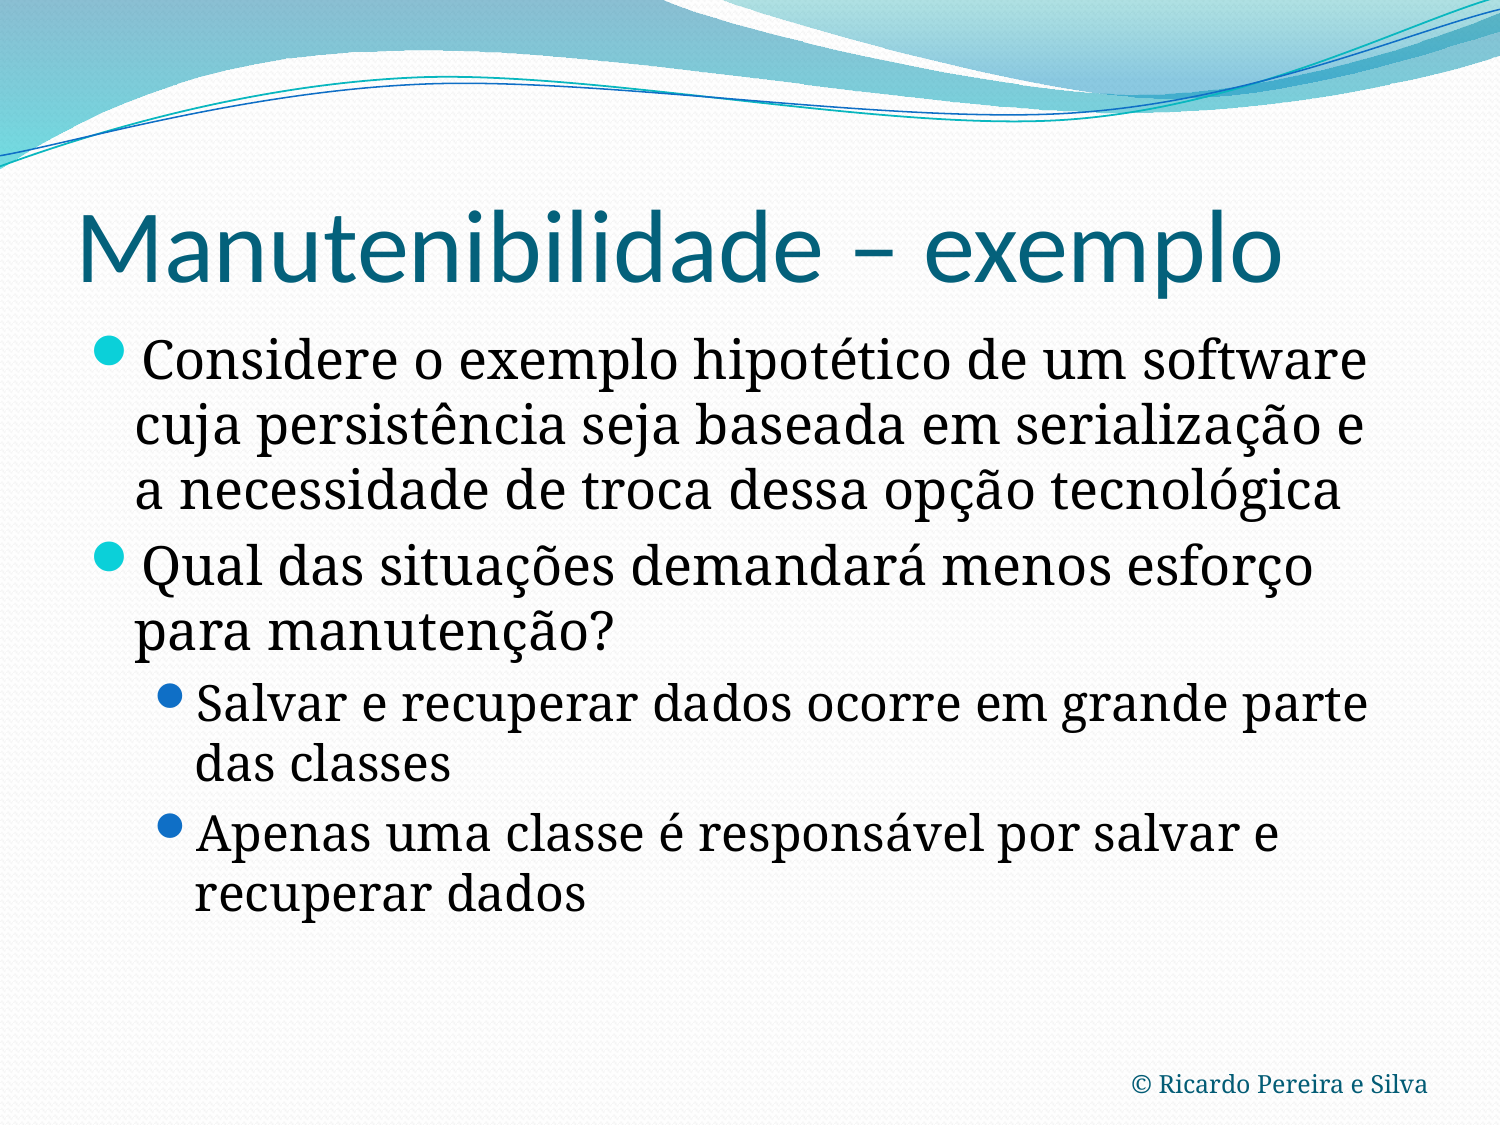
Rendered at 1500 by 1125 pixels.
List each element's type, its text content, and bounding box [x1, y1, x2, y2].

footer © Ricardo Pereira e Silva [1101, 1042, 1429, 1103]
title Manutenibilidade – exemplo [75, 115, 1425, 303]
list Considere o exemplo hipotético de um software cuja persistência seja baseada em serialização e a necessidade de troca dessa opção tecnológica Qual das situações demandará menos esforço para manutenção? Salvar e recuperar dados ocorre em grande parte das classes Apenas uma classe é responsável por salvar e recuperar dados [75, 317, 1425, 1038]
